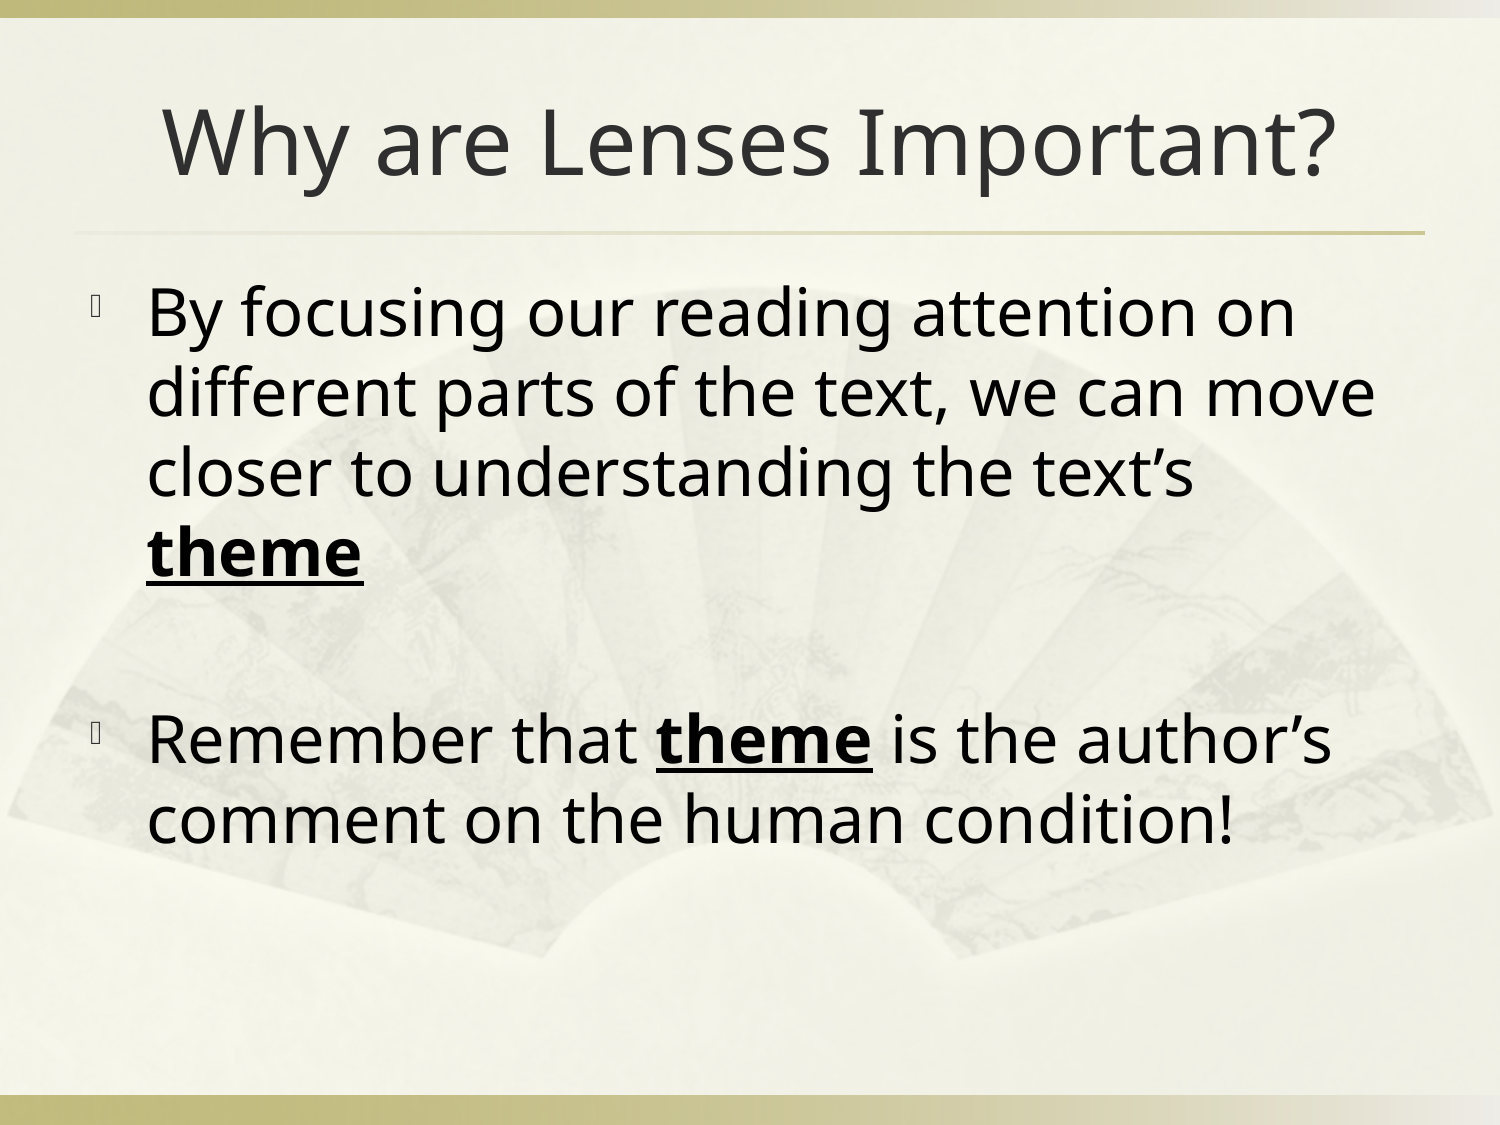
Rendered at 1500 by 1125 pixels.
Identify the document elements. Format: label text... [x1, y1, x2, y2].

list By focusing our reading attention on different parts of the text, we can move closer to understanding the text’s theme Remember that theme is the author’s comment on the human condition! [74, 262, 1426, 1032]
title Why are Lenses Important? [74, 44, 1426, 233]
